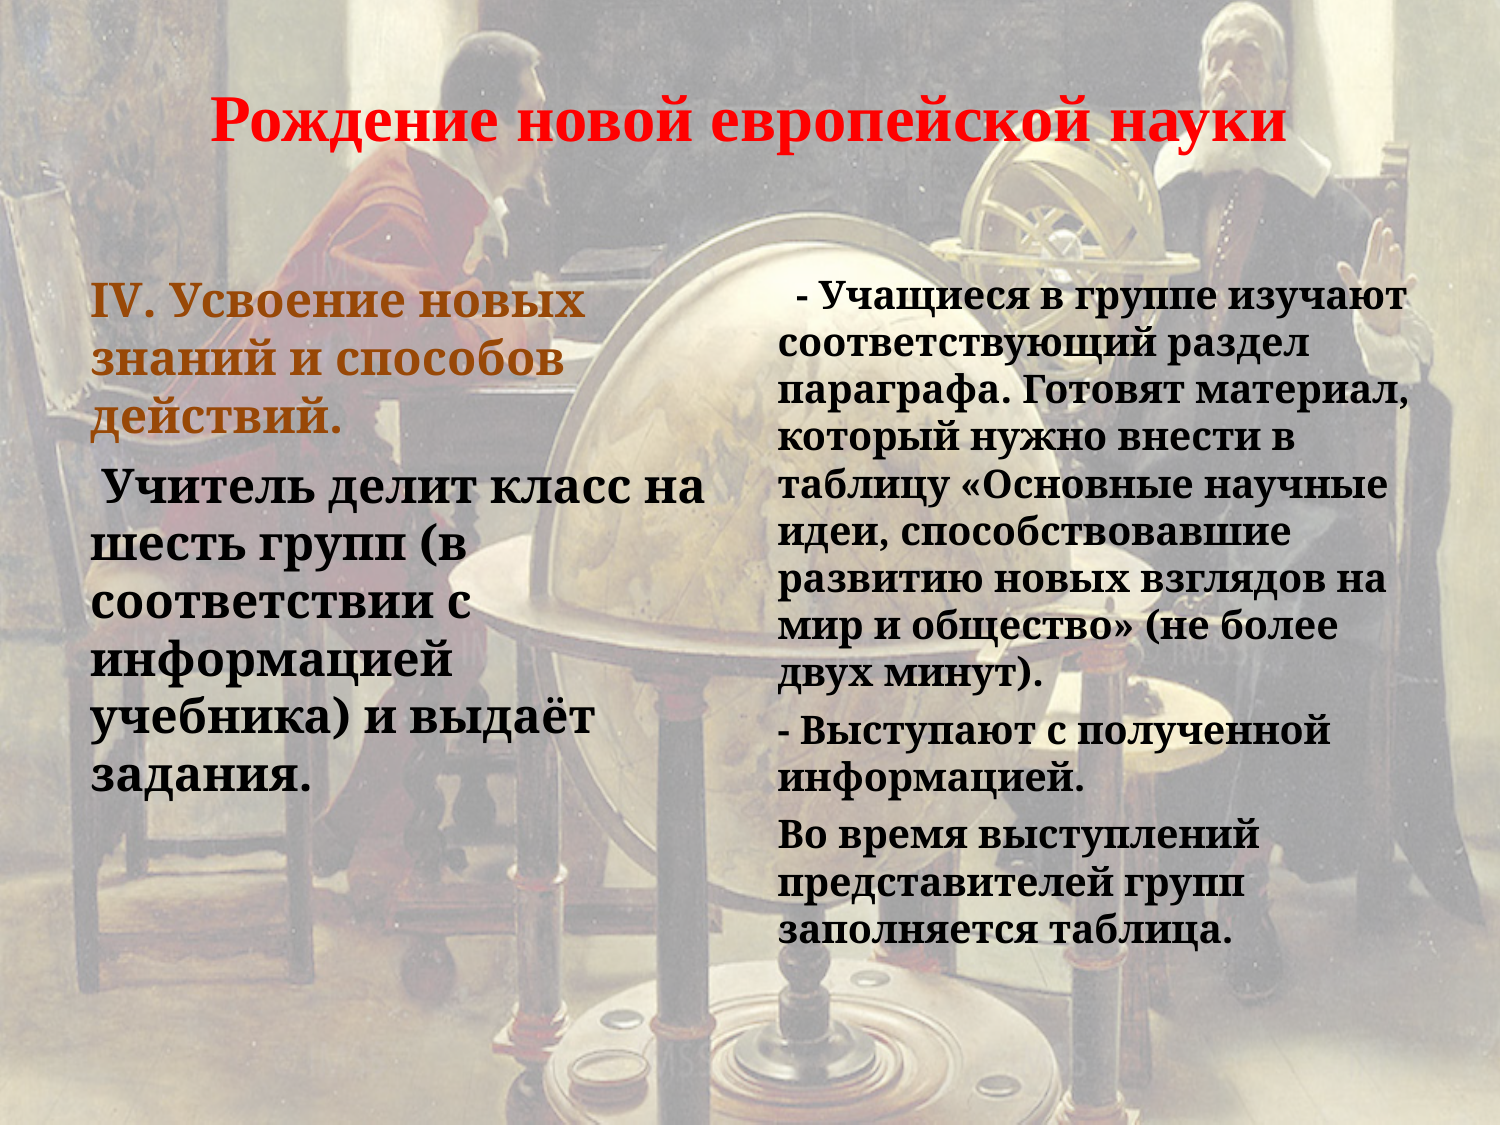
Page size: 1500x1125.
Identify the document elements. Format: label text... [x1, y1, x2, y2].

title Рождение новой европейской науки [75, 45, 1425, 185]
list IV. Усвоение новых знаний и способов действий. Учитель делит класс на шесть групп (в соответствии с информацией учебника) и выдаёт задания. [75, 262, 738, 1005]
list - Учащиеся в группе изучают соответствующий раздел параграфа. Готовят материал, который нужно внести в таблицу «Основные научные идеи, способствовавшие развитию новых взглядов на мир и общество» (не более двух минут). - Выступают с полученной информацией. Во время выступлений представителей групп заполняется таблица. [762, 262, 1425, 1005]
